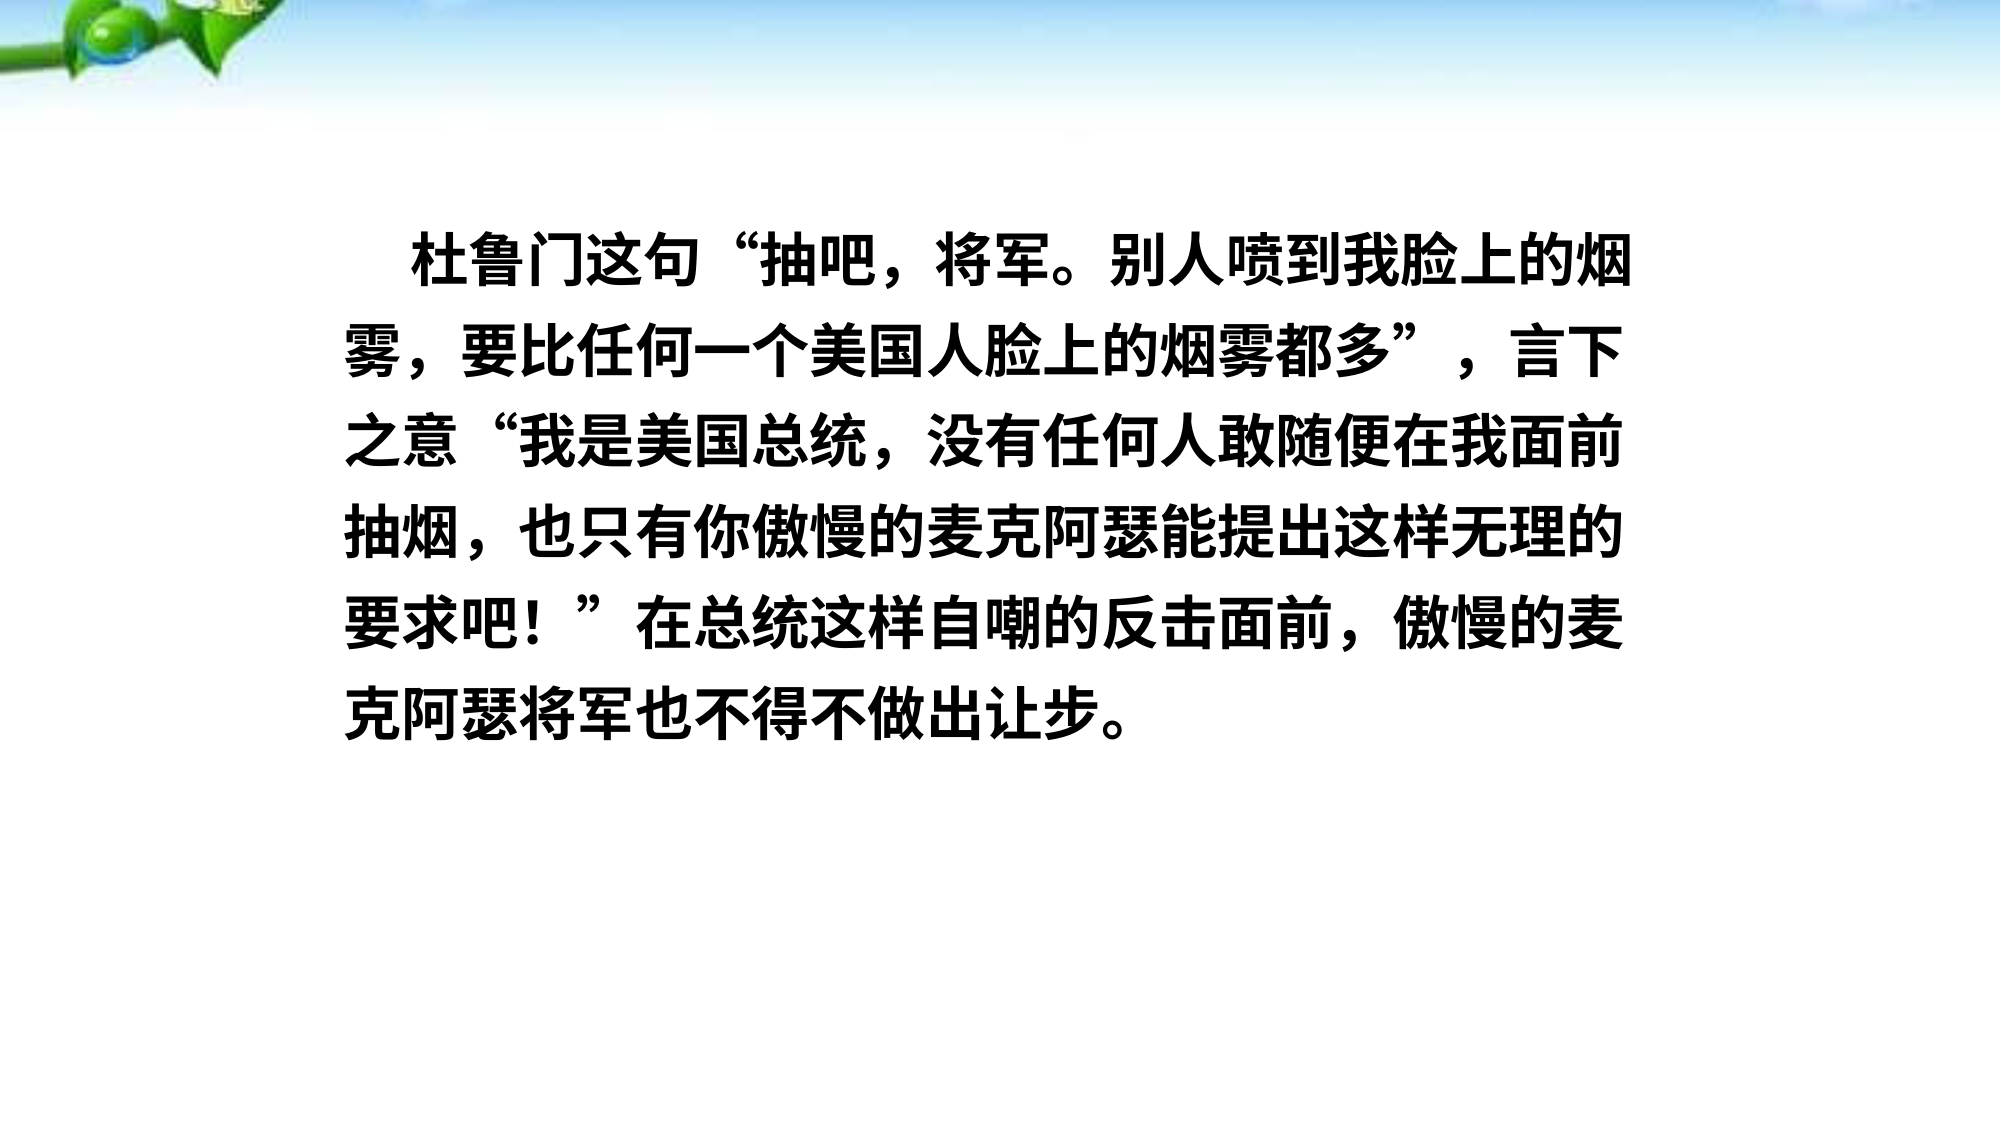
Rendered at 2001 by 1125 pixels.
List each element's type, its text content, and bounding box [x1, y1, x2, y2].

picture [0, 0, 2001, 1125]
text_box 杜鲁门这句“抽吧，将军。别人喷到我脸上的烟雾，要比任何一个美国人脸上的烟雾都多”，言下之意“我是美国总统，没有任何人敢随便在我面前抽烟，也只有你傲慢的麦克阿瑟能提出这样无理的要求吧！”在总统这样自嘲的反击面前，傲慢的麦克阿瑟将军也不得不做出让步。 [332, 196, 1668, 753]
